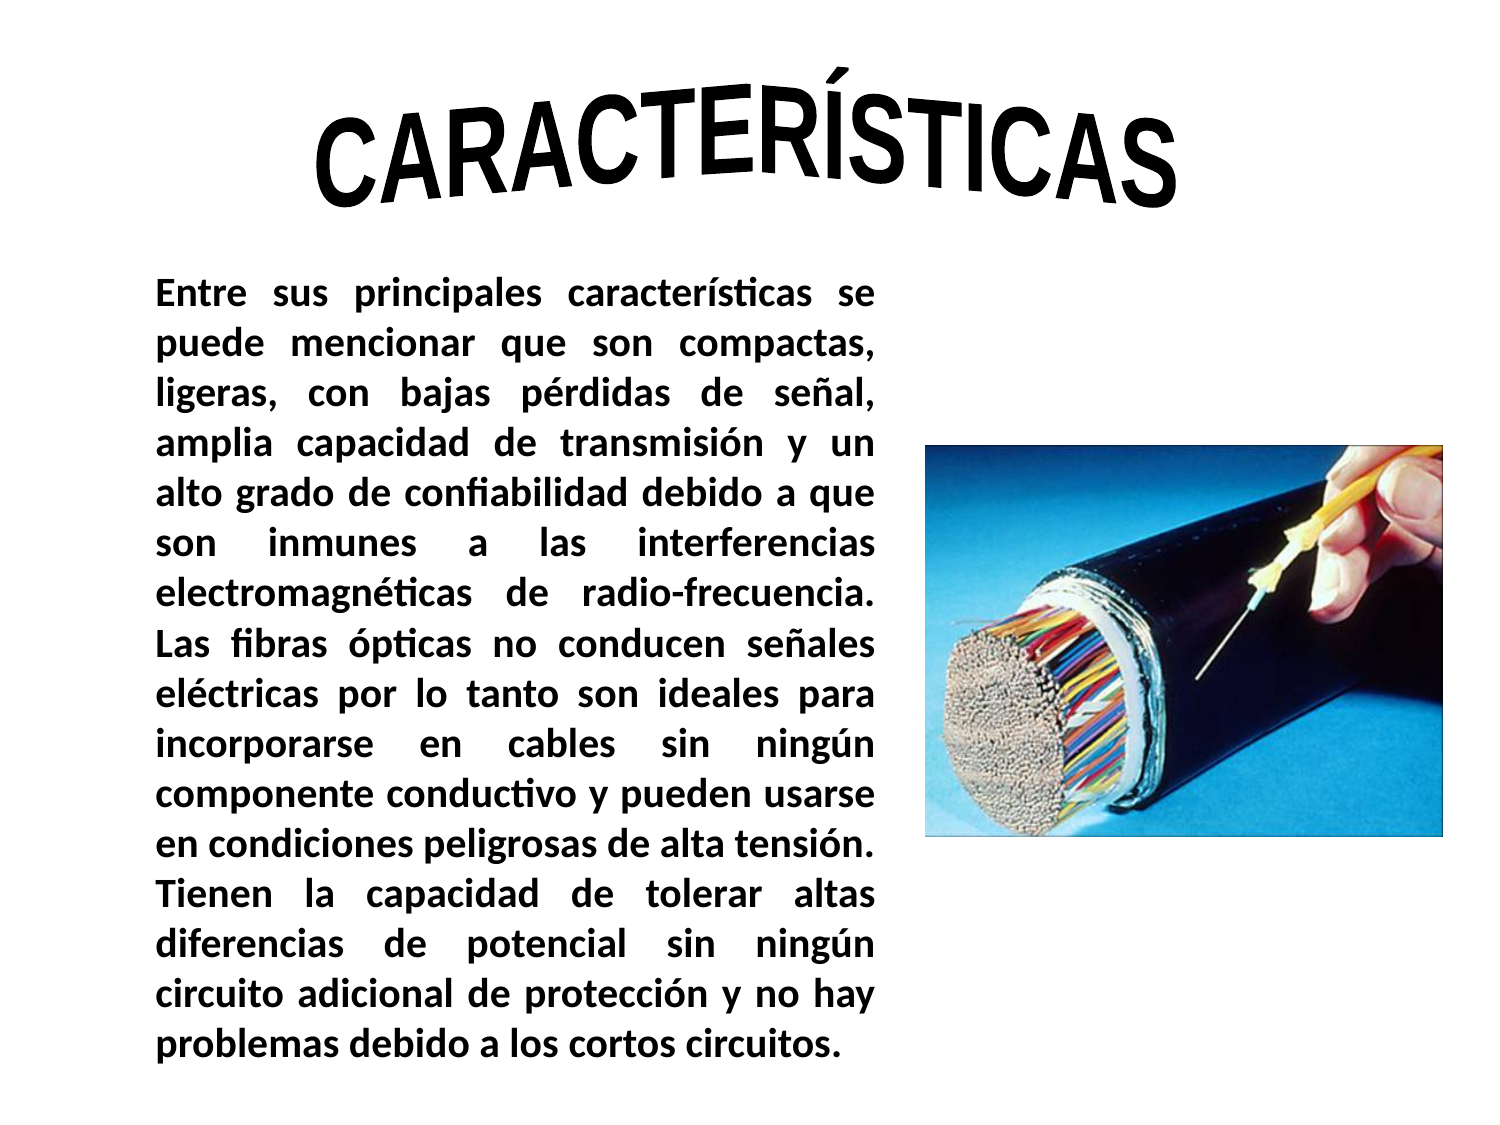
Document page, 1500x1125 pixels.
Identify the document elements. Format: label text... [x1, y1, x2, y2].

picture [1336, 703, 1347, 710]
text_box Entre sus principales características se puede mencionar que son compactas, ligeras, con bajas pérdidas de señal, amplia capacidad de transmisión y un alto grado de confiabilidad debido a que son inmunes a las interferencias electromagnéticas de radio-frecuencia. Las fibras ópticas no conducen señales eléctricas por lo tanto son ideales para incorporarse en cables sin ningún componente conductivo y pueden usarse en condiciones peligrosas de alta tensión. Tienen la capacidad de tolerar altas diferencias de potencial sin ningún circuito adicional de protección y no hay problemas debido a los cortos circuitos. [140, 257, 891, 1073]
picture [1360, 724, 1372, 729]
picture [925, 445, 1444, 837]
